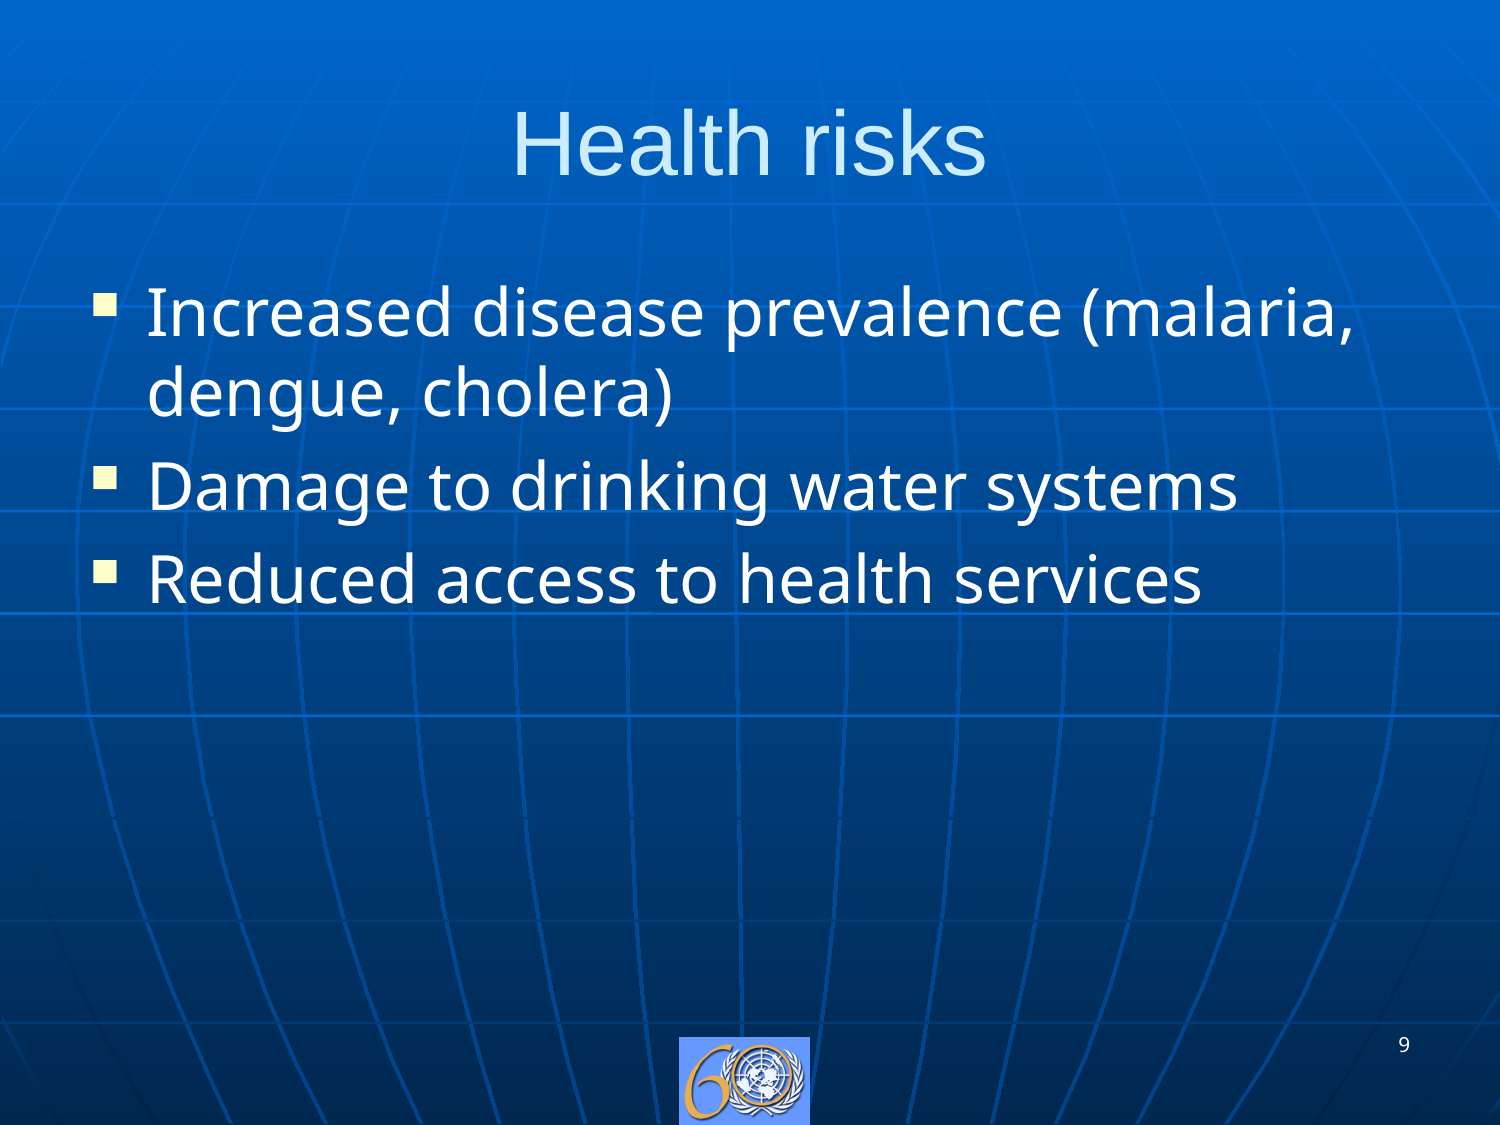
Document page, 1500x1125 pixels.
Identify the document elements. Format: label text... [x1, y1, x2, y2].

picture [679, 1037, 810, 1125]
list Increased disease prevalence (malaria, dengue, cholera) Damage to drinking water systems Reduced access to health services [74, 262, 1426, 1006]
title Health risks [74, 45, 1426, 233]
slide_number 9 [1074, 1023, 1426, 1100]
